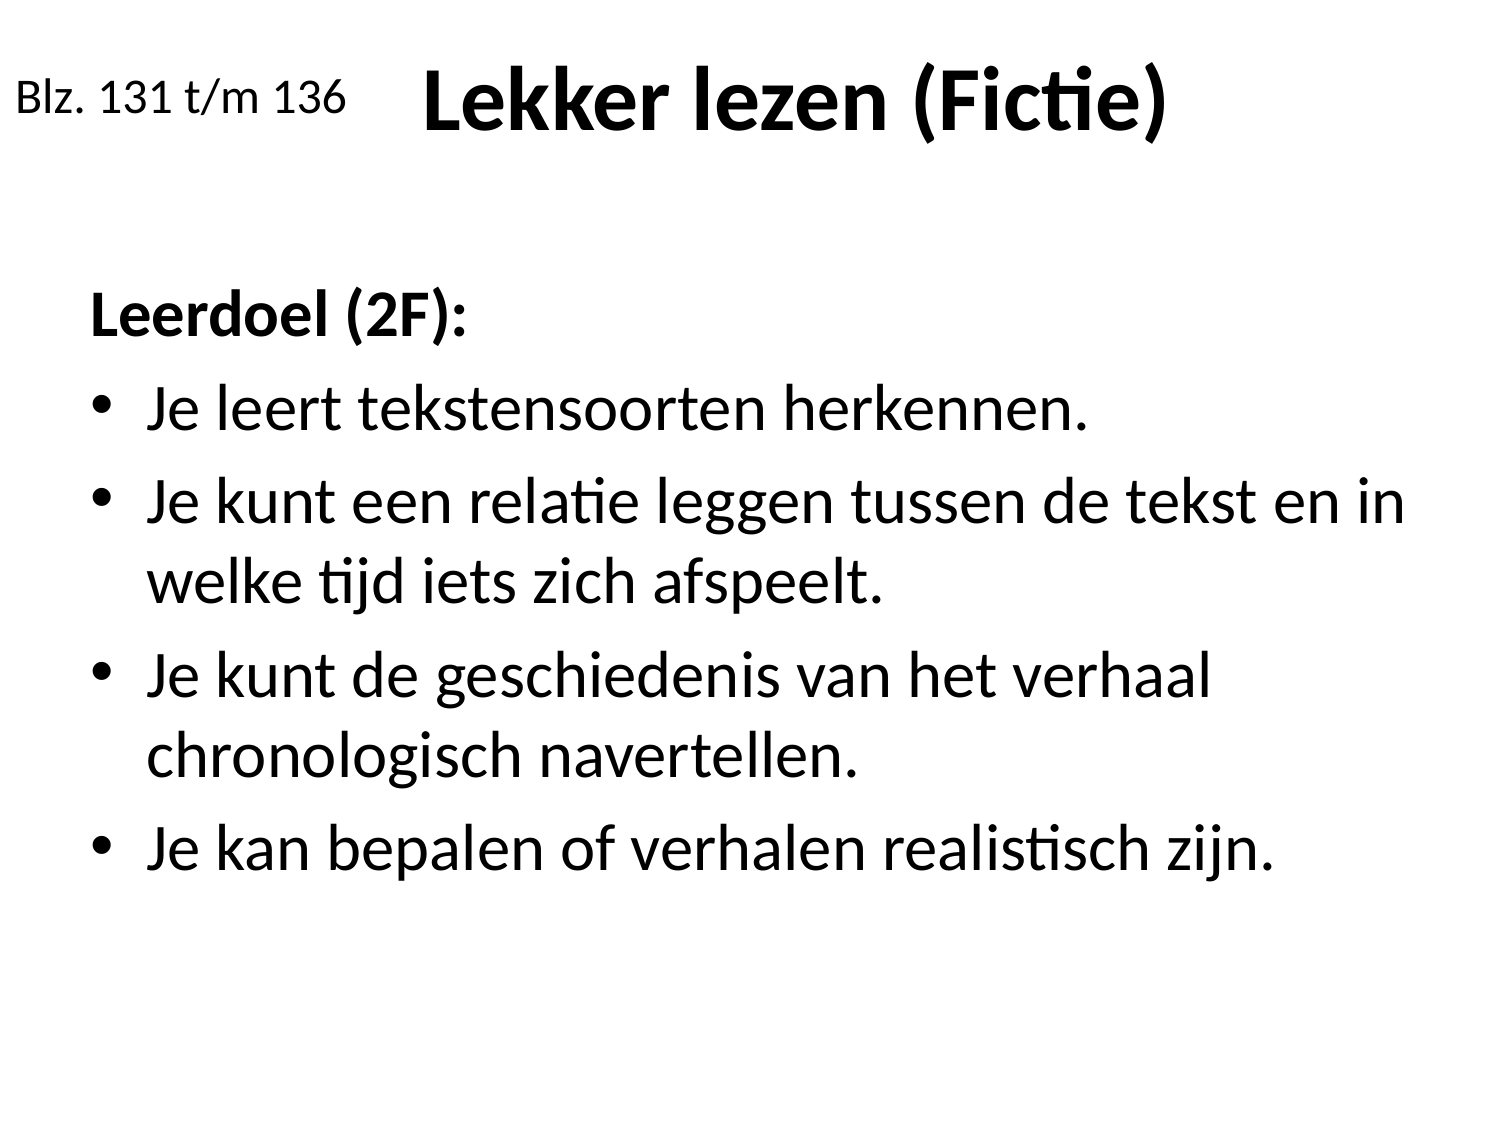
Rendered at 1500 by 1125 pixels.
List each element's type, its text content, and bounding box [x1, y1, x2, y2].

text_box Lekker lezen (Fictie) [407, 0, 1317, 188]
list Leerdoel (2F): Je leert tekstensoorten herkennen. Je kunt een relatie leggen tussen de tekst en in welke tijd iets zich afspeelt. Je kunt de geschiedenis van het verhaal chronologisch navertellen. Je kan bepalen of verhalen realistisch zijn. [75, 262, 1425, 1005]
title Blz. 131 t/m 136 [0, 0, 407, 188]
